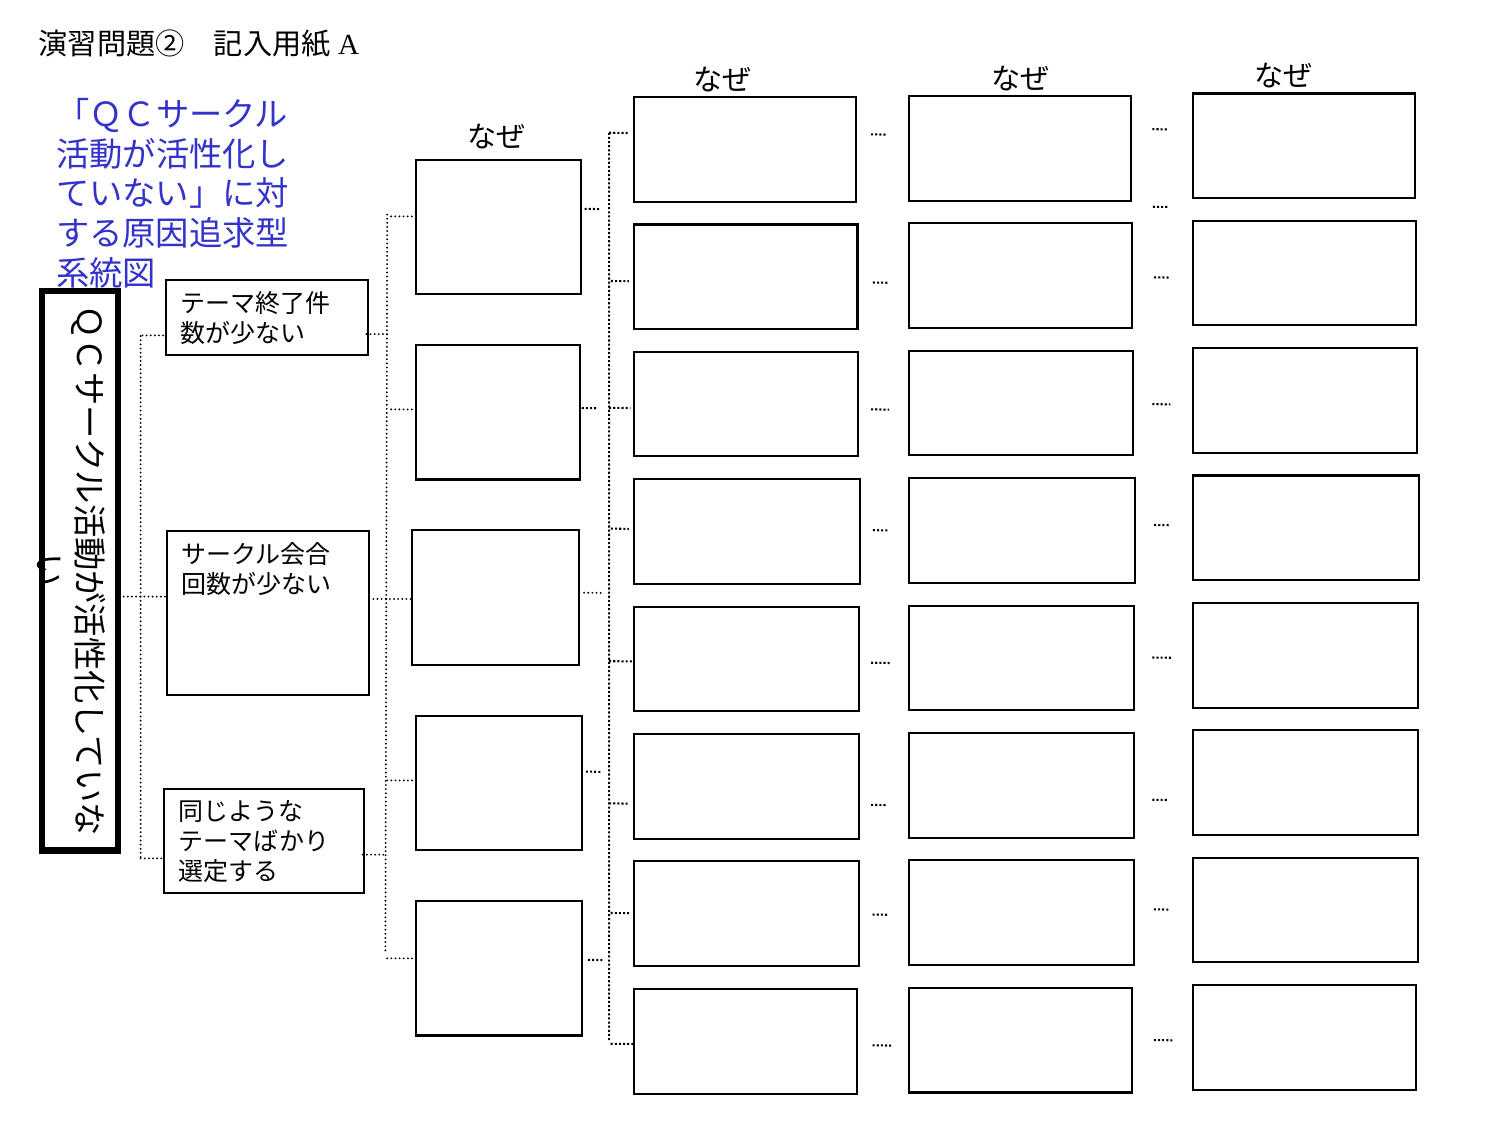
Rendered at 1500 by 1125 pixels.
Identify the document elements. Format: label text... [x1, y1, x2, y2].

text_box [1192, 857, 1418, 963]
text_box [416, 901, 582, 1036]
text_box ＱＣサークル活動が活性化していない [41, 290, 119, 851]
text_box [909, 350, 1133, 456]
text_box テーマ終了件数が少ない [166, 280, 368, 355]
text_box [634, 734, 860, 839]
text_box [1192, 730, 1418, 835]
text_box なぜ [452, 111, 551, 162]
text_box [1192, 348, 1417, 453]
text_box なぜ [976, 52, 1100, 103]
text_box [1192, 220, 1417, 326]
text_box [412, 530, 580, 665]
text_box [634, 989, 858, 1094]
text_box 同じようなテーマばかり選定する [164, 788, 365, 894]
text_box なぜ [1240, 50, 1380, 93]
text_box [1192, 603, 1418, 708]
text_box [415, 345, 580, 480]
text_box [634, 351, 858, 457]
text_box なぜ [678, 53, 790, 104]
text_box [909, 987, 1132, 1093]
text_box [909, 96, 1131, 201]
text_box [909, 733, 1134, 838]
text_box 「ＱＣサークル活動が活性化していない」に対する原因追求型系統図 [41, 85, 323, 300]
text_box サークル会合回数が少ない [166, 530, 369, 696]
text_box [634, 479, 861, 584]
text_box [634, 97, 856, 202]
text_box [634, 861, 860, 966]
text_box [1192, 985, 1416, 1090]
text_box [634, 224, 858, 329]
text_box [909, 223, 1133, 328]
text_box [634, 606, 860, 712]
text_box [1192, 93, 1415, 199]
text_box [909, 605, 1134, 711]
text_box [909, 860, 1134, 965]
text_box [1192, 475, 1420, 581]
text_box 演習問題② 記入用紙A [0, 18, 408, 68]
text_box [909, 478, 1136, 583]
text_box [416, 159, 581, 295]
text_box [416, 715, 582, 851]
